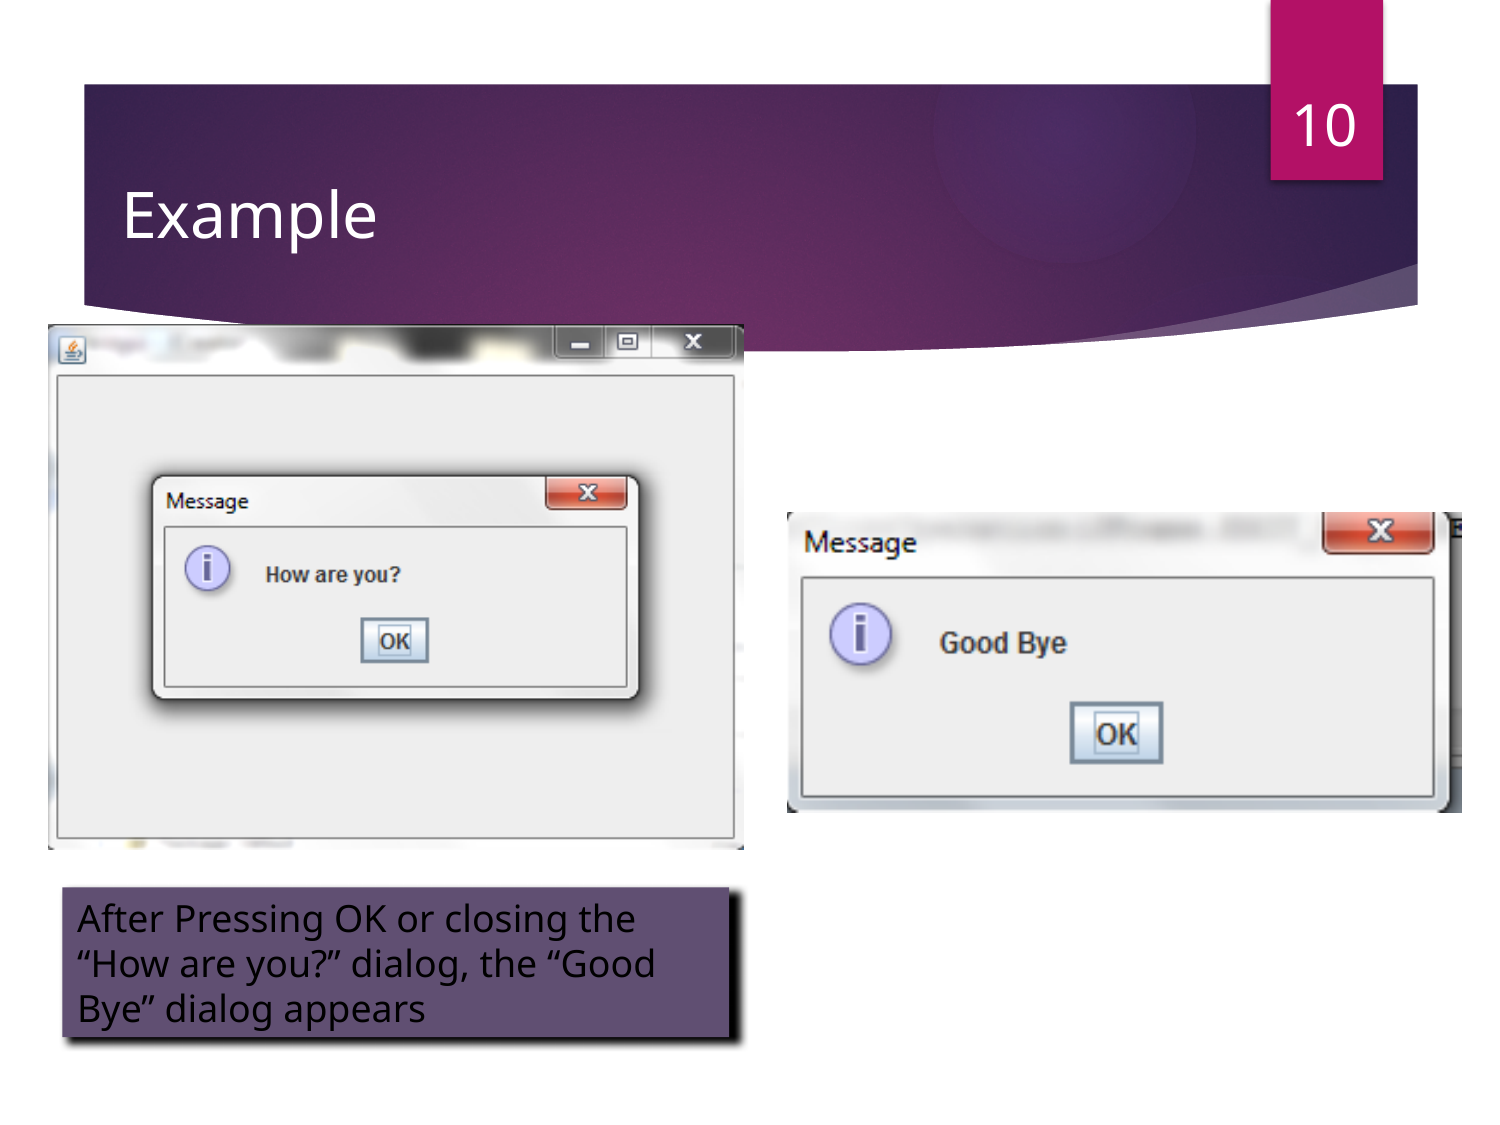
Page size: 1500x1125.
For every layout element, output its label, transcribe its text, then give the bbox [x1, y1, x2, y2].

picture [787, 512, 1463, 813]
text_box After Pressing OK or closing the “How are you?” dialog, the “Good Bye” dialog appears [62, 887, 730, 1038]
title Example [0, 167, 925, 260]
picture [47, 324, 744, 851]
slide_number 10 [1259, 48, 1390, 175]
